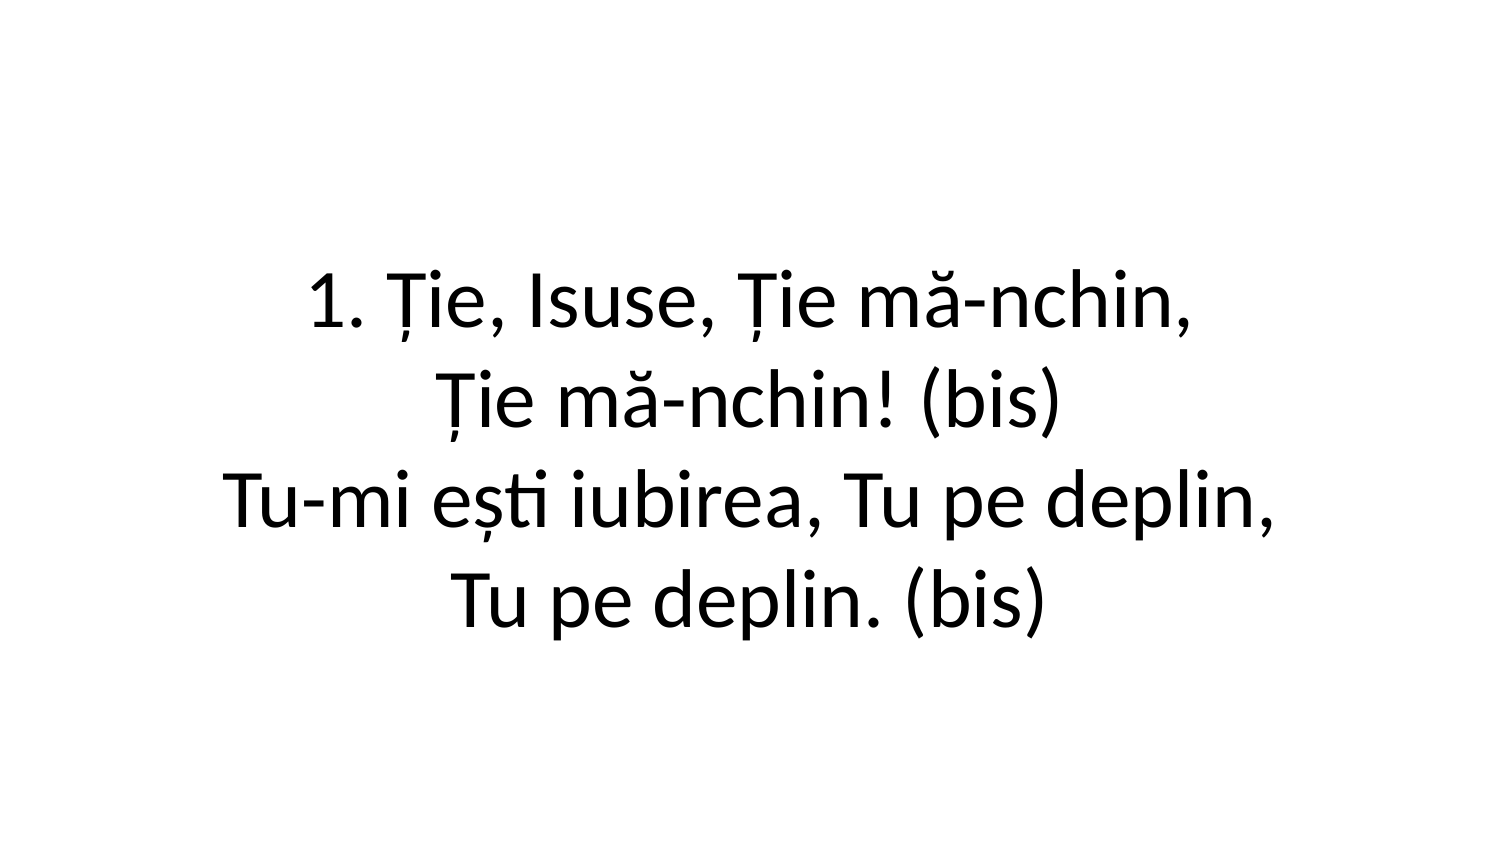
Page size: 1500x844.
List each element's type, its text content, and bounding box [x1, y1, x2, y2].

text_box 1. Ție, Isuse, Ție mă-nchin, Ție mă-nchin! (bis) Tu-mi ești iubirea, Tu pe deplin, Tu pe deplin. (bis) [207, 192, 1293, 652]
